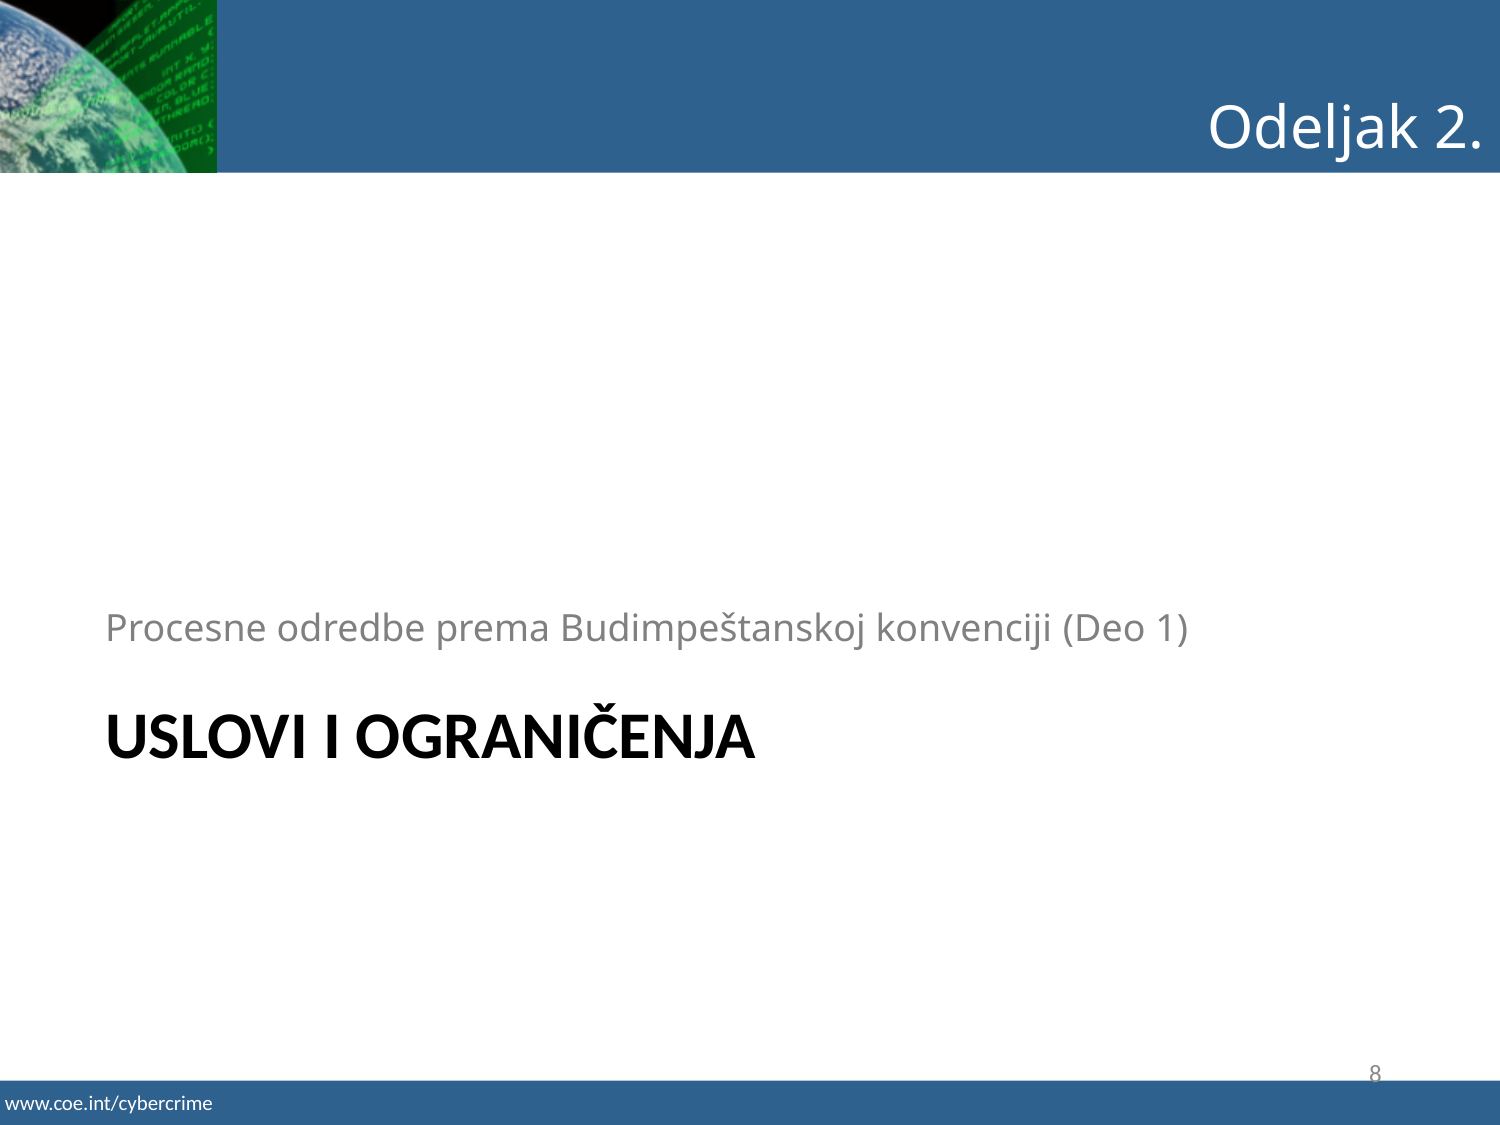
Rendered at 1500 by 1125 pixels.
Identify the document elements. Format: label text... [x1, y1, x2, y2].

list Odeljak 2. [461, 0, 1500, 170]
picture [0, 0, 217, 173]
list Procesne odredbe prema Budimpeštanskoj konvenciji (Deo 1) [90, 601, 1423, 674]
title USLOVI I OGRANIČENJA [90, 693, 1385, 940]
slide_number 8 [1059, 1042, 1397, 1103]
